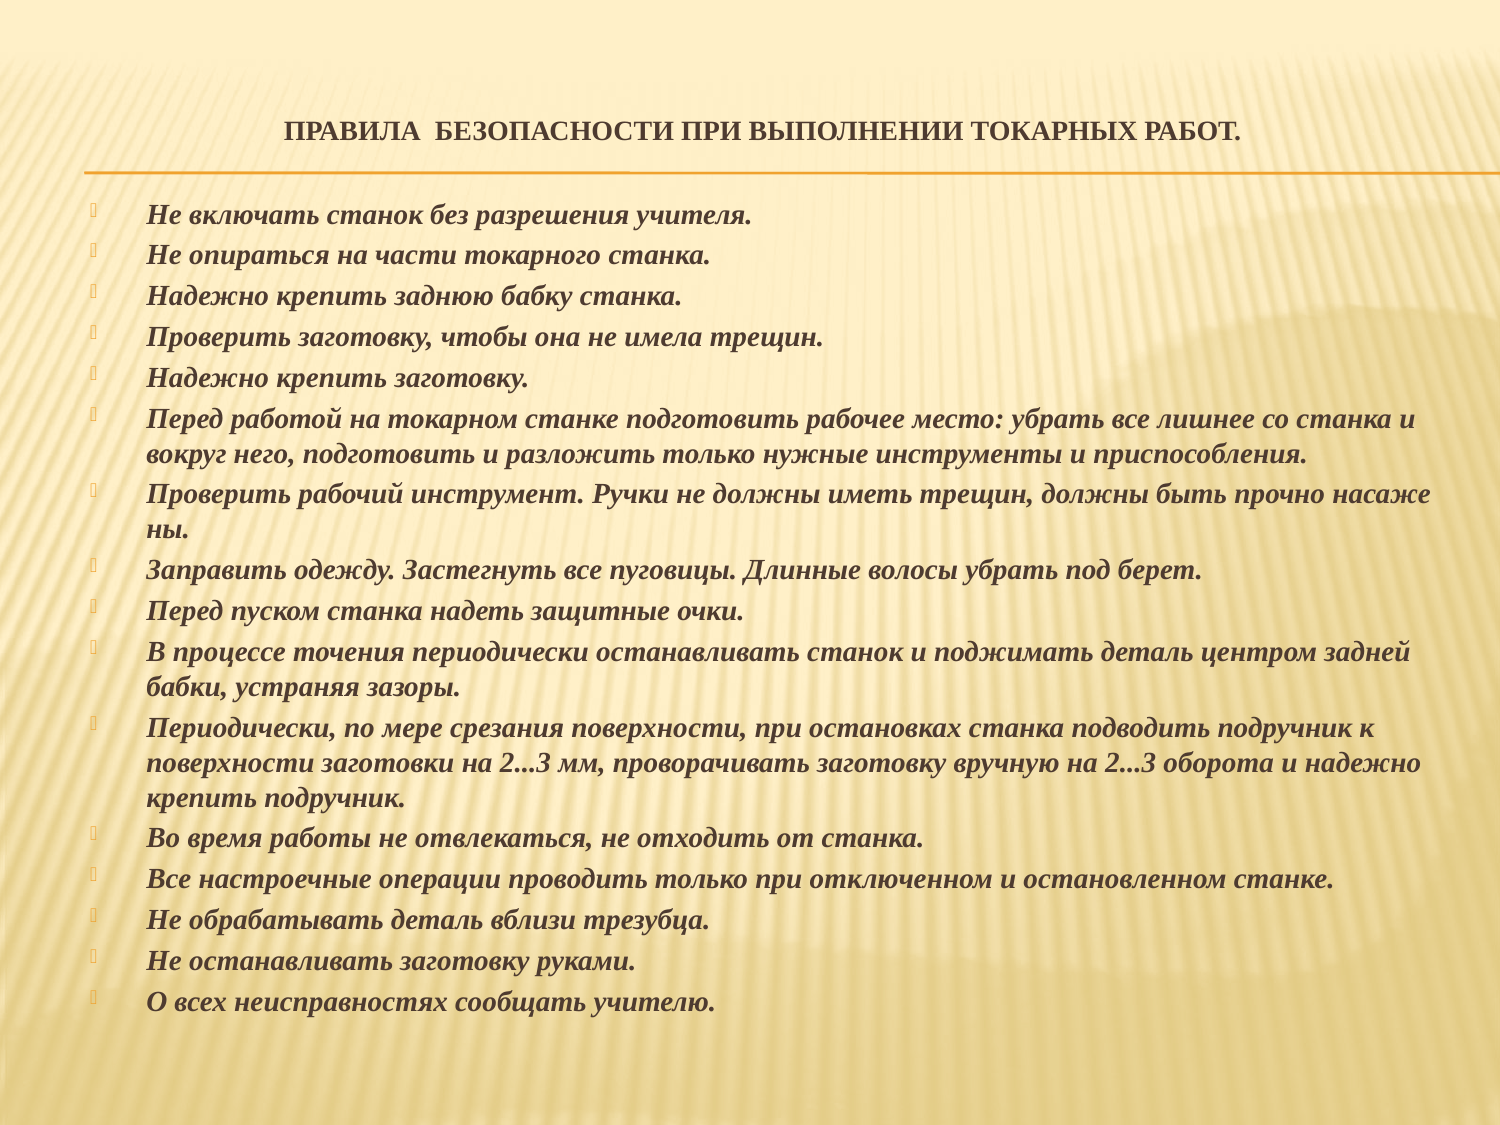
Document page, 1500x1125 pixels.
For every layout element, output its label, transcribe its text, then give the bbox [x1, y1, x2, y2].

title Правила безопасности при выполнении токарных работ. [50, 75, 1475, 188]
list Не включать станок без разрешения учителя. Не опираться на части токарного станка. Надежно крепить заднюю бабку станка. Проверить заготовку, чтобы она не имела трещин. Надежно крепить заготовку. Перед работой на токарном станке подгото­вить рабочее место: убрать все лишнее со станка и вокруг него, подготовить и разложить только нужные инструменты и приспособления. Проверить рабочий инструмент. Ручки не должны иметь трещин, должны быть прочно насаже­ны. Заправить одежду. Застегнуть все пуговицы. Длинные волосы убрать под берет. Перед пуском станка надеть защитные очки. В процессе точения периодически останавливать станок и поджимать деталь центром задней бабки, устраняя зазоры. Периодически, по мере срезания поверхно­сти, при остановках станка подводить подручник к поверхности заготовки на 2...3 мм, проворачивать заготовку вручную на 2...3 оборота и надежно крепить подручник. Во время работы не отвлекаться, не отходить от станка. Все настроечные операции проводить только при отключенном и остановленном станке. Не обрабатывать деталь вблизи трезубца. Не останавливать заготовку руками. О всех неисправностях сообщать учителю. [74, 187, 1466, 1125]
